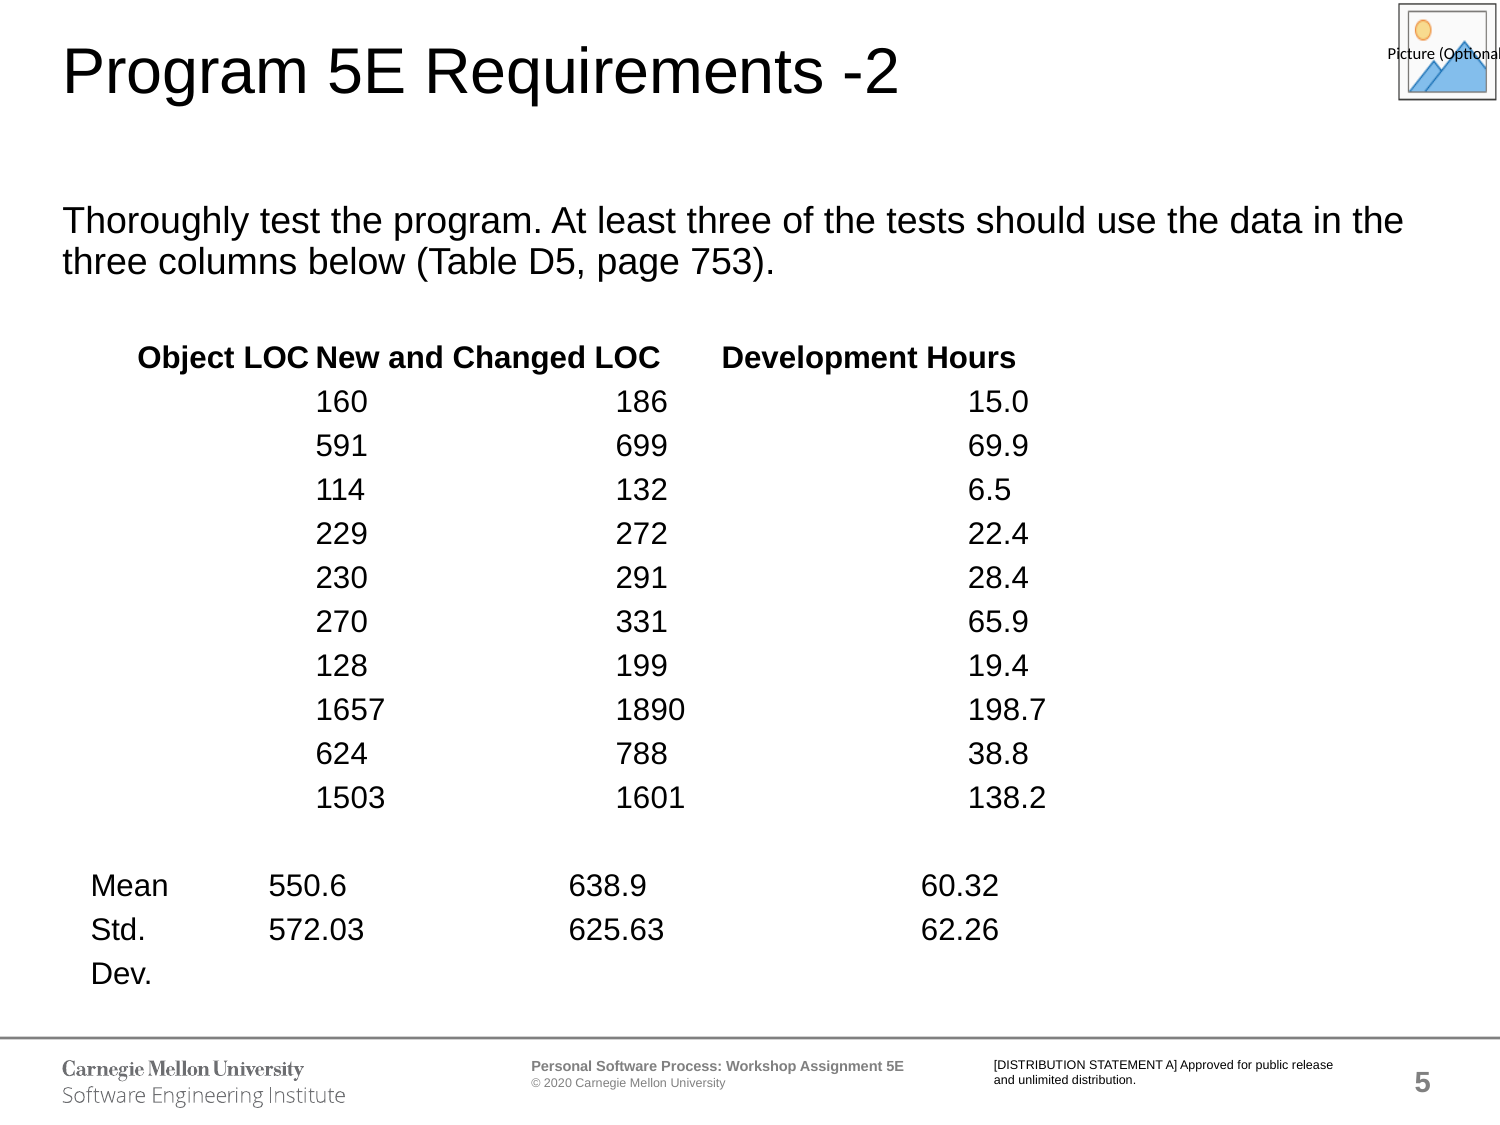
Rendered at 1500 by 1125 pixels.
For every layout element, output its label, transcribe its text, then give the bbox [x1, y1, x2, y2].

list Thoroughly test the program. At least three of the tests should use the data in the three columns below (Table D5, page 753). Object LOC New and Changed LOC Development Hours 160 186 15.0 591 699 69.9 114 132 6.5 229 272 22.4 230 291 28.4 270 331 65.9 128 199 19.4 1657 1890 198.7 624 788 38.8 1503 1601 138.2 Mean 550.6 638.9 60.32 Std. 572.03 625.63 62.26 Dev. [62, 201, 1431, 1000]
title Program 5E Requirements -2 [62, 37, 1338, 182]
picture [1394, 0, 1500, 105]
